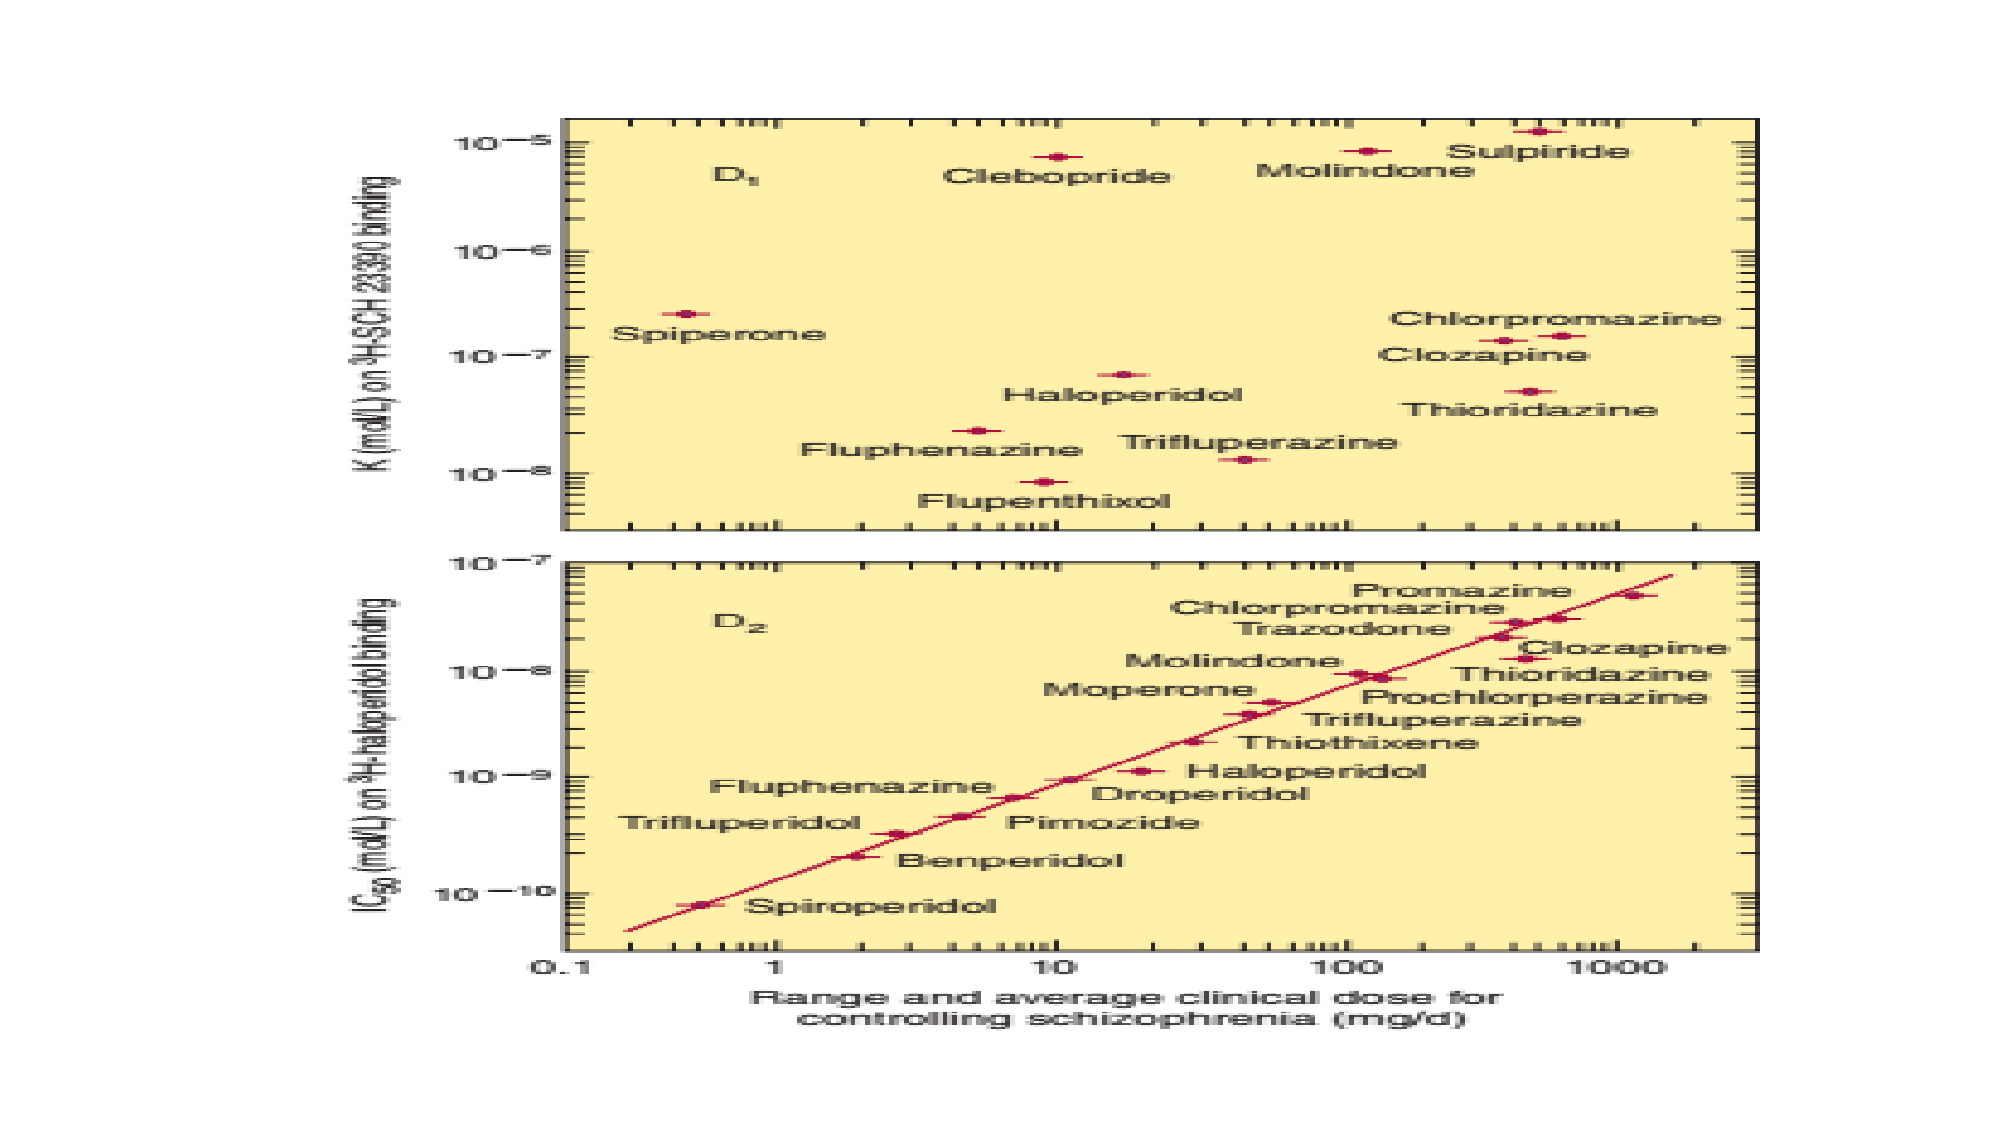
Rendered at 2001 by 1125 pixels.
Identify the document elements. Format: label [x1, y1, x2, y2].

picture [301, 97, 1842, 1040]
